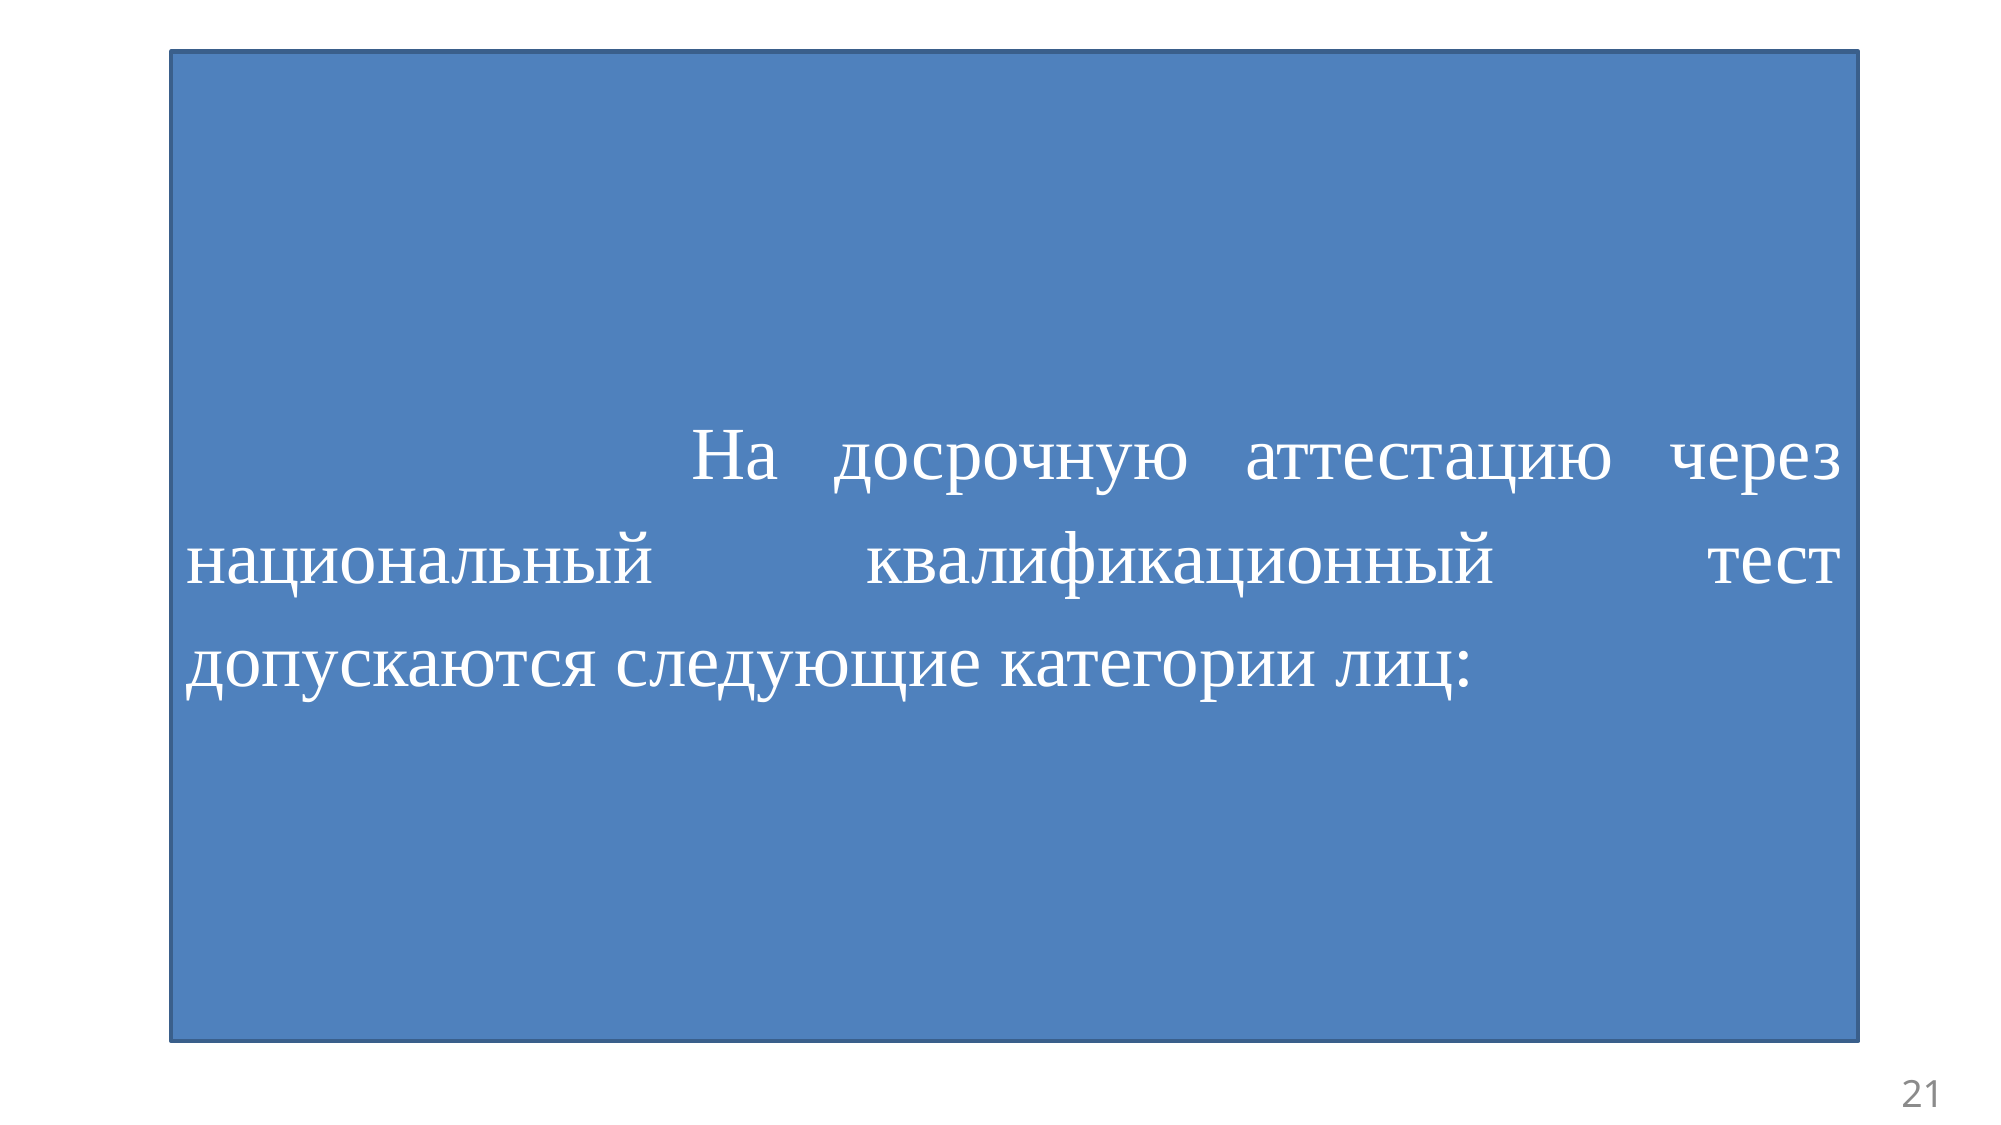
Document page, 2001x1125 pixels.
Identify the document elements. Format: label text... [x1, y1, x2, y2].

text_box На досрочную аттестацию через национальный квалификационный тест допускаются следующие категории лиц: [169, 49, 1860, 1043]
slide_number 21 [1492, 1065, 1960, 1125]
